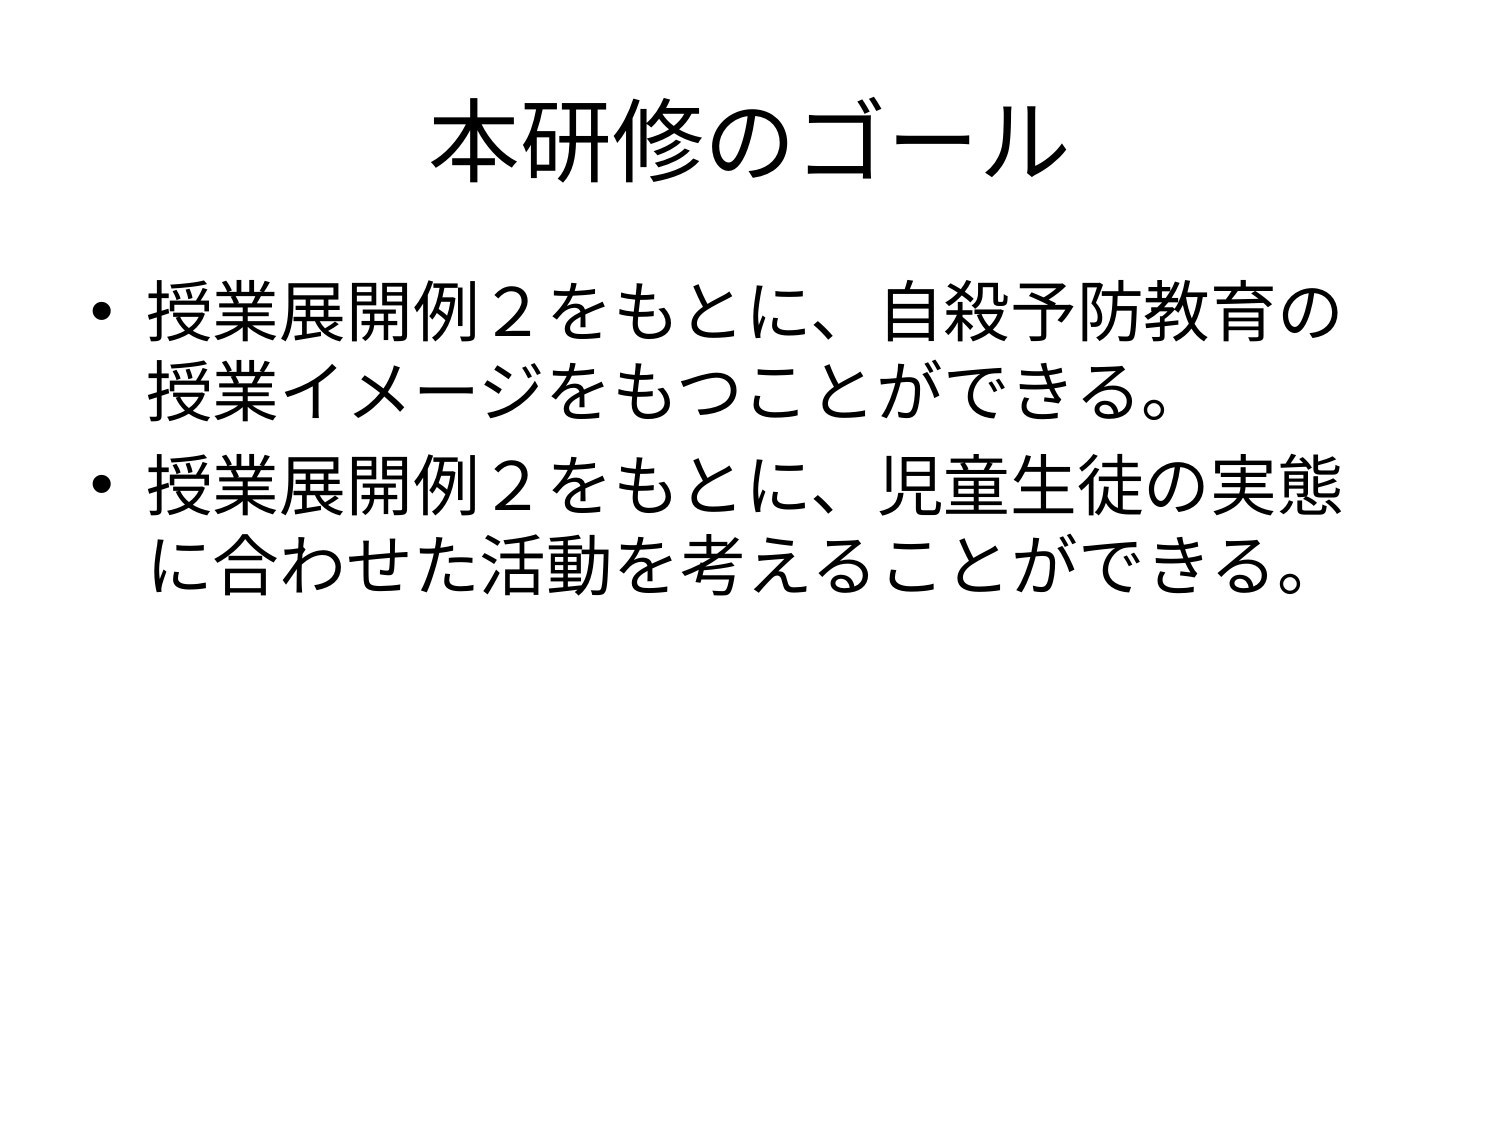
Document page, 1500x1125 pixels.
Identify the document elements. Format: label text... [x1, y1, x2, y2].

title 本研修のゴール [75, 45, 1425, 233]
list 授業展開例２をもとに、自殺予防教育の授業イメージをもつことができる。 授業展開例２をもとに、児童生徒の実態に合わせた活動を考えることができる。 [75, 262, 1425, 1005]
